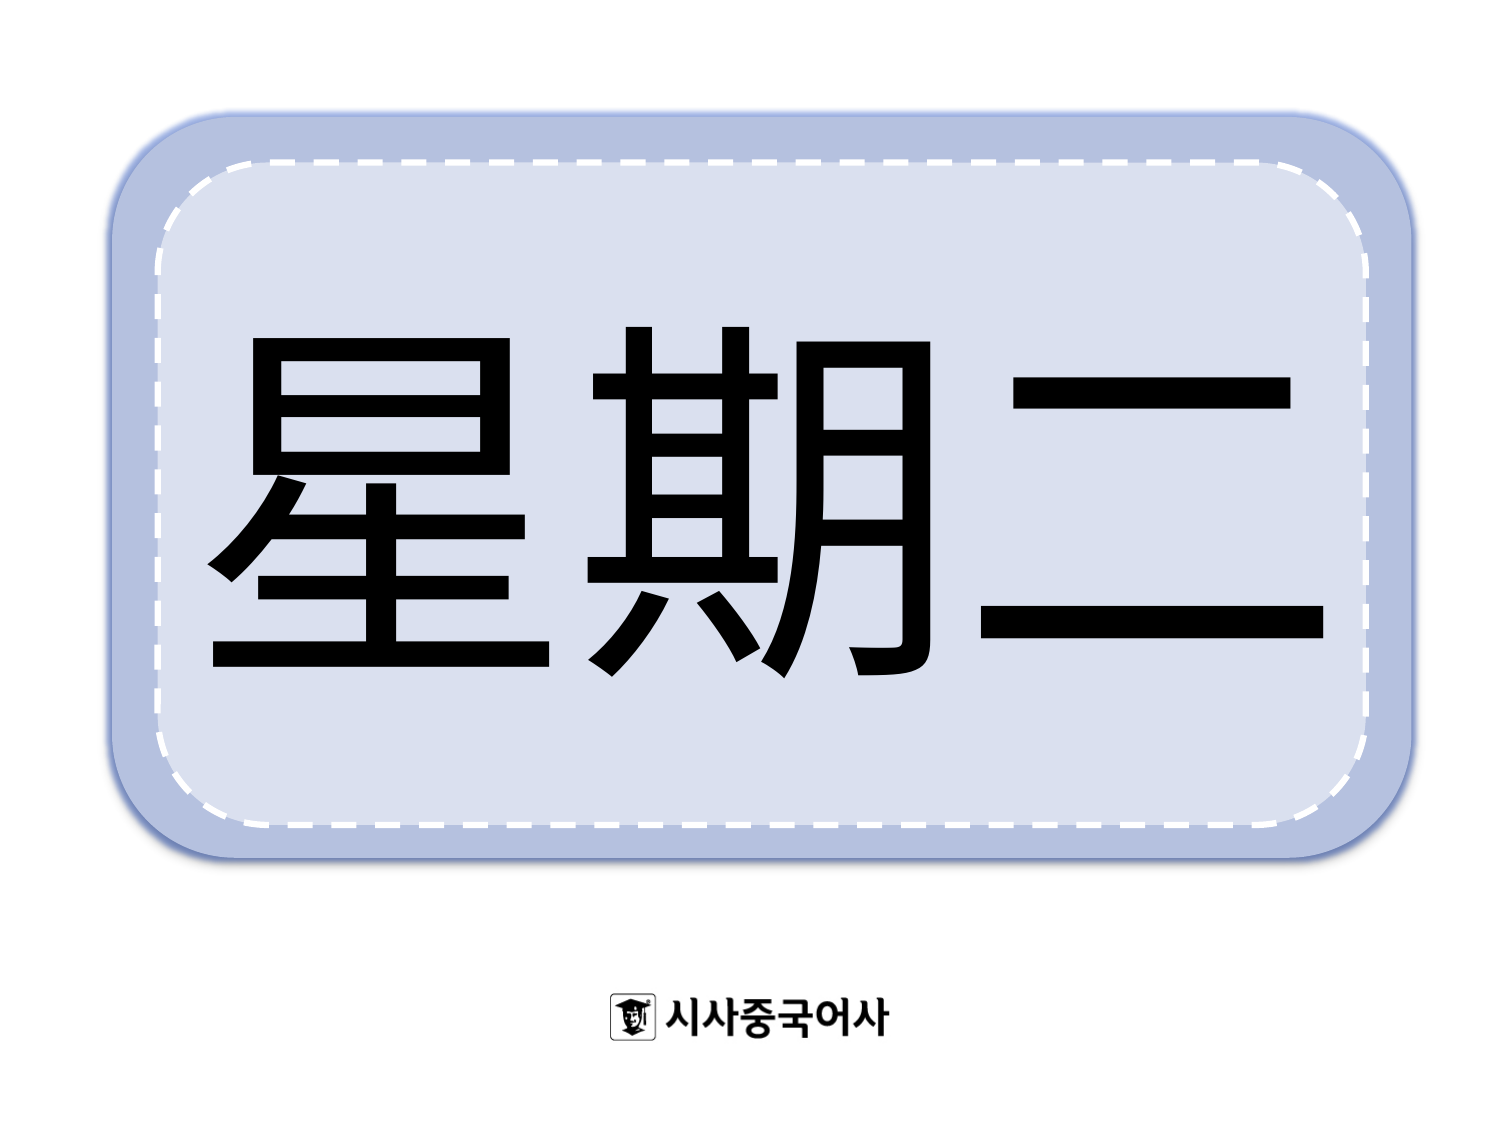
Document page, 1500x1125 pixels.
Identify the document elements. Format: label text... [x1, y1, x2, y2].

text_box 星期二 [162, 160, 1371, 824]
picture [602, 987, 898, 1047]
